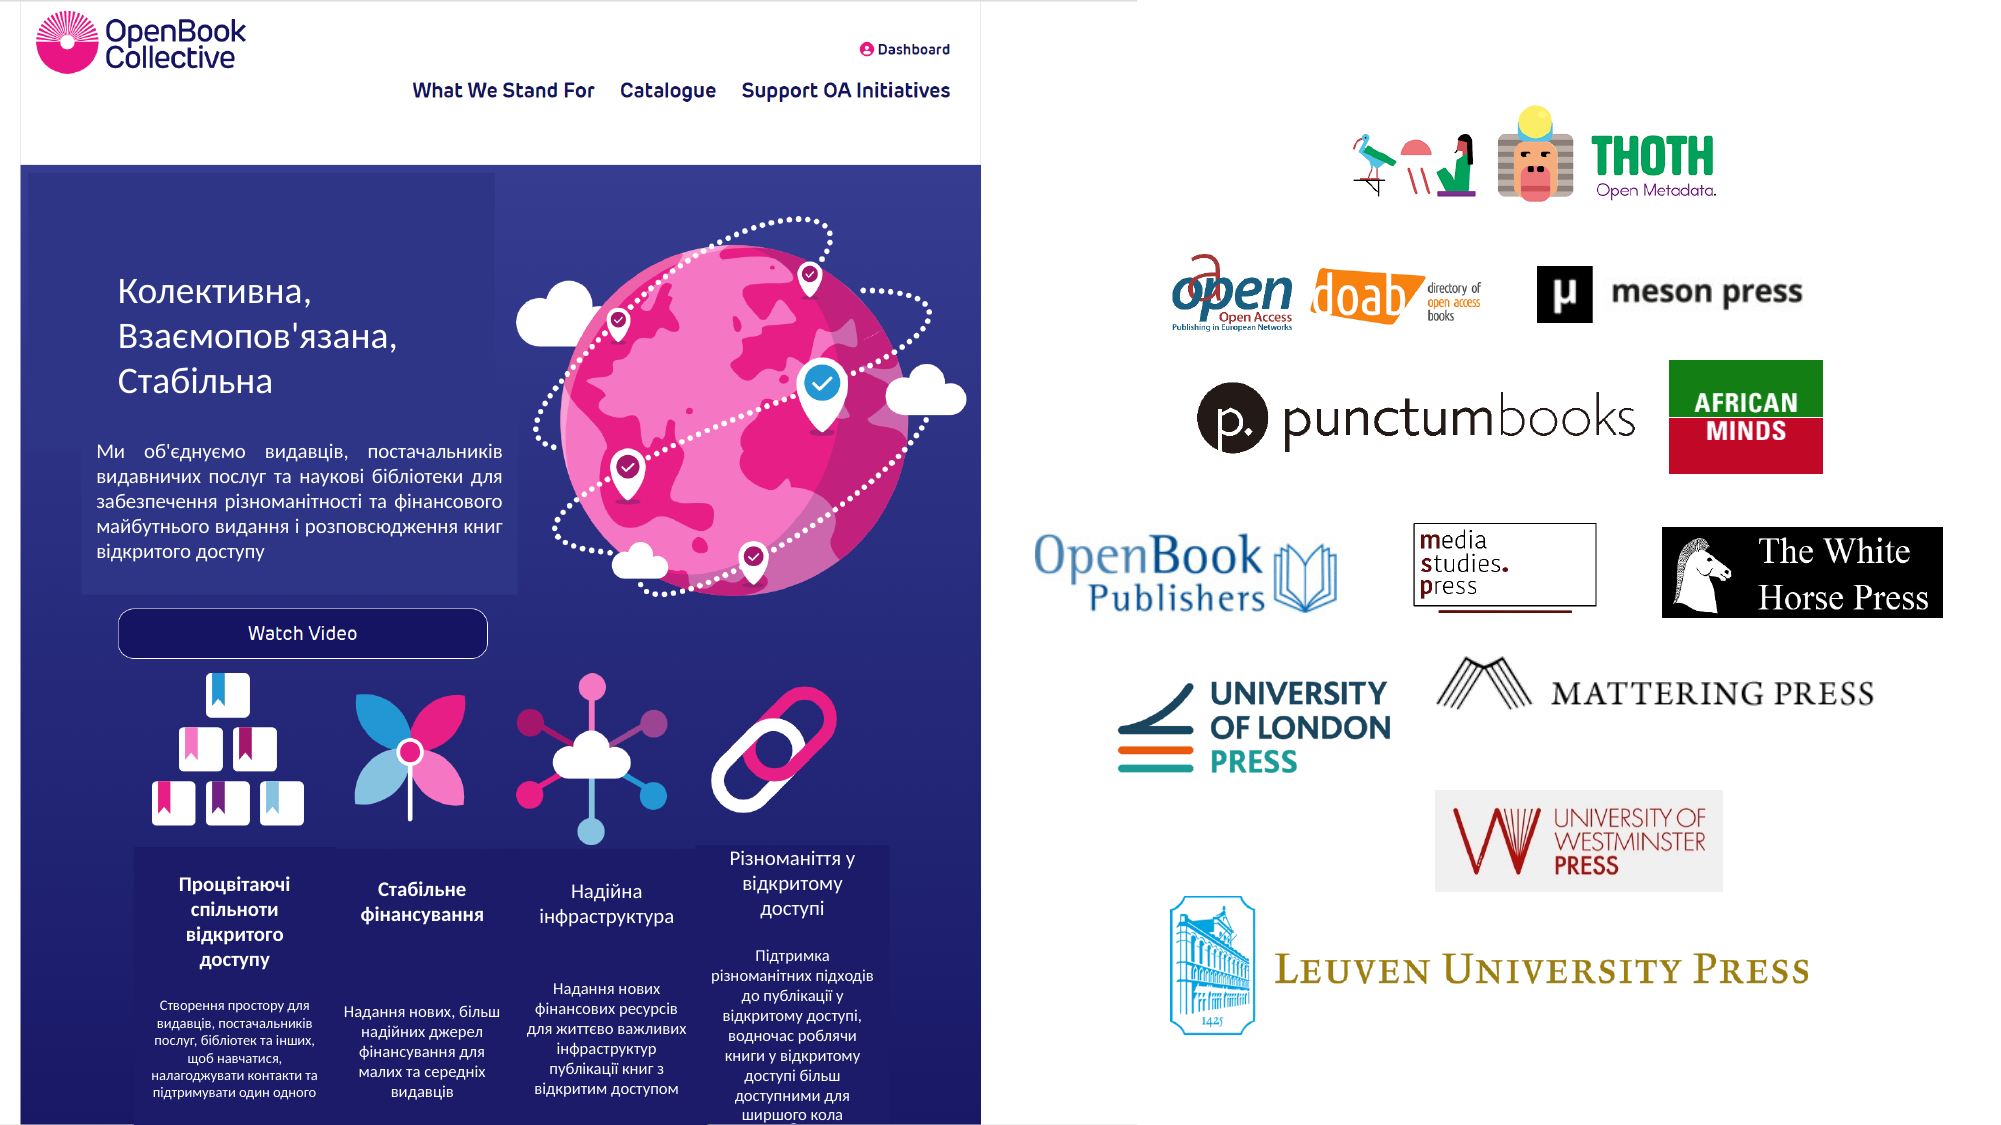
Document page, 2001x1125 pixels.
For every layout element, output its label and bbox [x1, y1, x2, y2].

picture [1340, 95, 1728, 211]
text_box [0, 0, 1138, 1125]
picture [1035, 528, 1344, 620]
picture [1662, 527, 1943, 618]
picture [1413, 522, 1597, 615]
picture [1197, 375, 1637, 455]
picture [1435, 655, 1874, 711]
picture [1142, 233, 1506, 364]
text_box [1115, 681, 1808, 1035]
picture [1669, 360, 1823, 474]
picture [1537, 266, 1803, 323]
